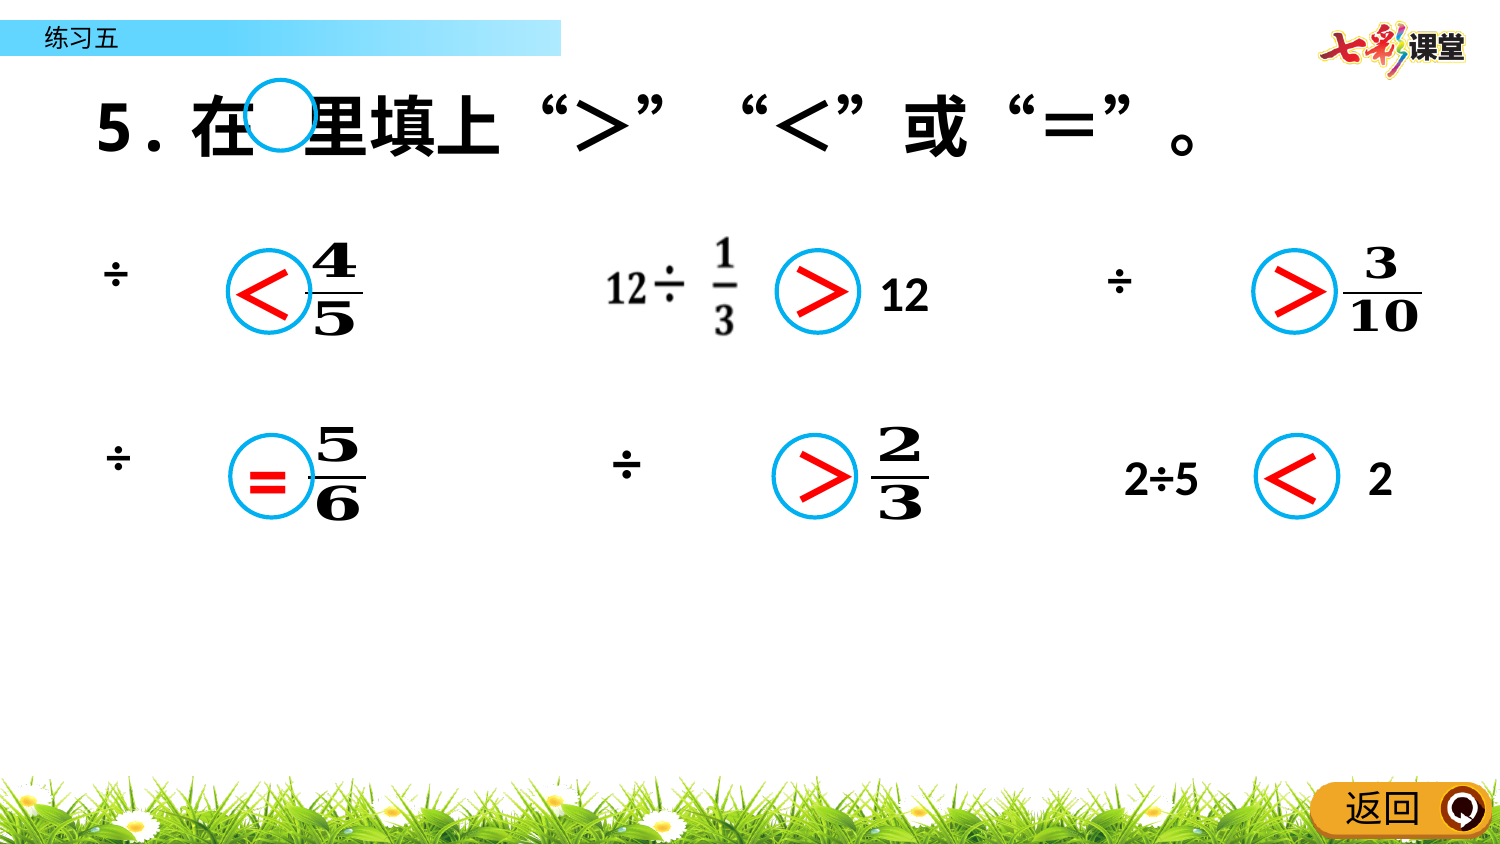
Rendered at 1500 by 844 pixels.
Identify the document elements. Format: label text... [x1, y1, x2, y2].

text_box 12 [900, 253, 945, 329]
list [698, 235, 751, 342]
text_box [228, 458, 232, 494]
text_box ＞ [777, 428, 903, 523]
text_box ＜ [1242, 430, 1368, 525]
text_box [771, 455, 777, 498]
text_box 5.在 里填上“＞”“＜”或“＝”。 [79, 57, 1412, 172]
text_box 2÷5 [1109, 438, 1215, 514]
text_box [243, 77, 319, 153]
text_box ＞ [1253, 243, 1379, 338]
text_box ＞ [774, 243, 900, 338]
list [597, 259, 689, 310]
picture [0, 776, 1500, 844]
text_box 2 [1368, 438, 1409, 514]
text_box ＜ [214, 246, 340, 341]
picture [1316, 20, 1468, 80]
text_box = [232, 418, 316, 534]
